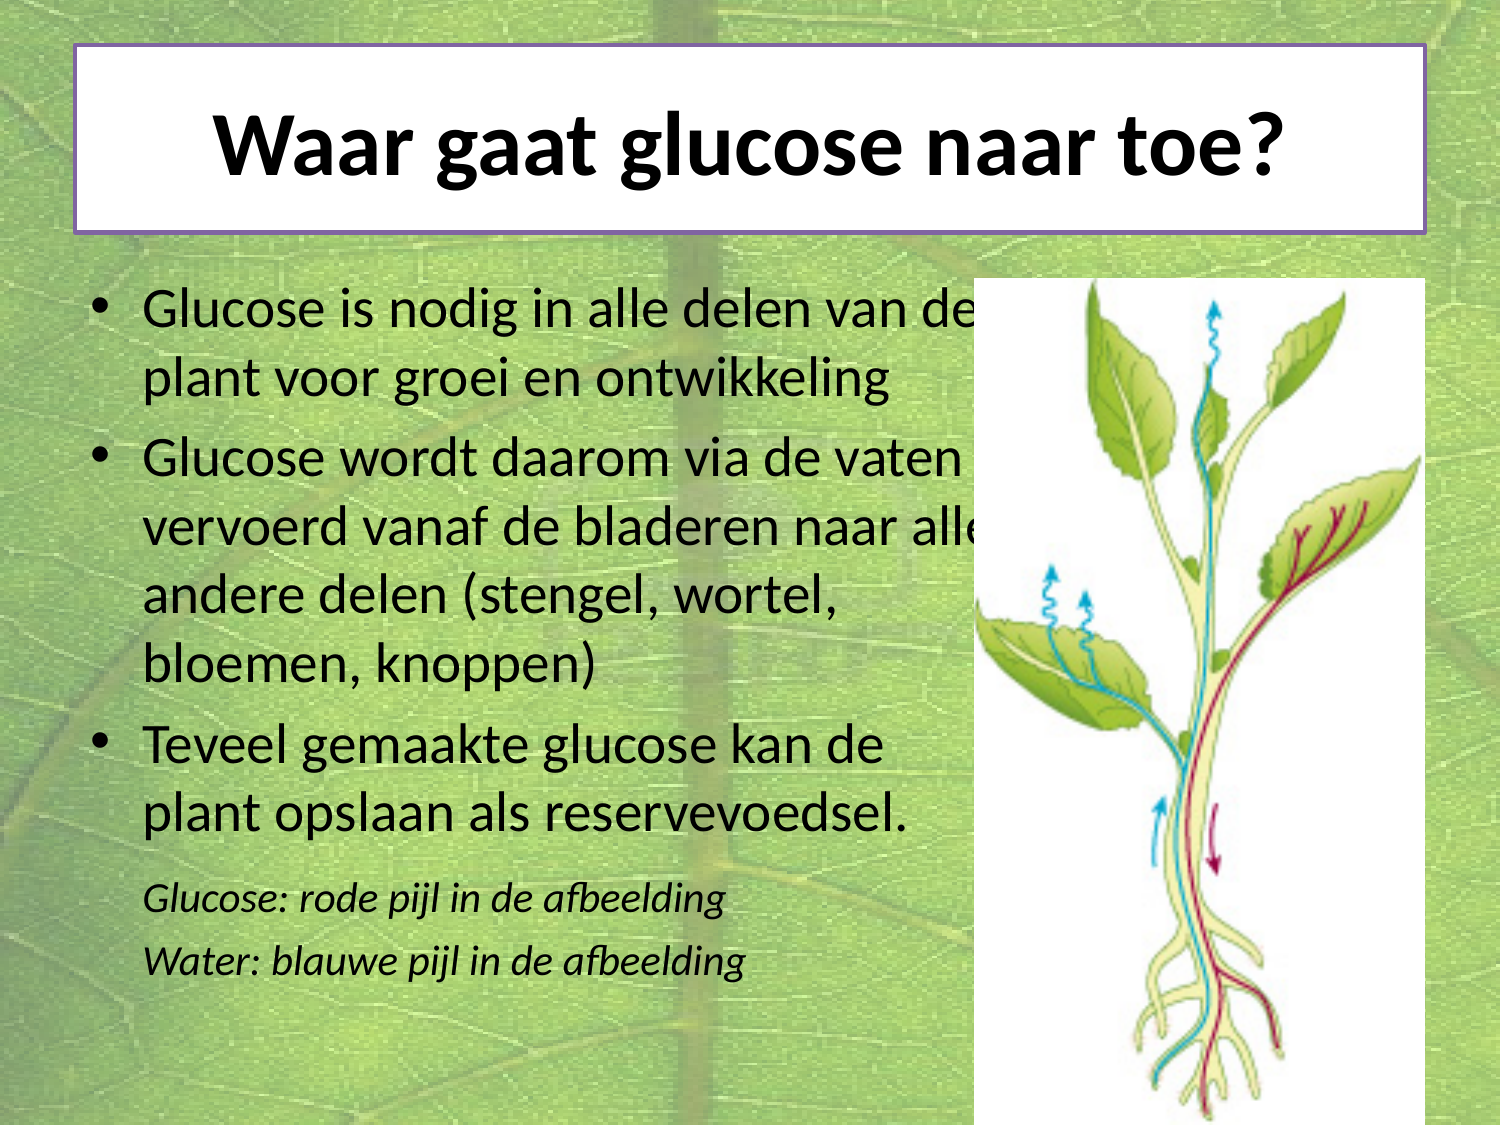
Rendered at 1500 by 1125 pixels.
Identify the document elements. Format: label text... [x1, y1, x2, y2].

list Glucose is nodig in alle delen van de plant voor groei en ontwikkeling Glucose wordt daarom via de vaten vervoerd vanaf de bladeren naar alle andere delen (stengel, wortel, bloemen, knoppen) Teveel gemaakte glucose kan de plant opslaan als reservevoedsel. Glucose: rode pijl in de afbeelding Water: blauwe pijl in de afbeelding [75, 262, 1022, 1005]
picture [974, 278, 1425, 1125]
title Waar gaat glucose naar toe? [73, 43, 1427, 235]
